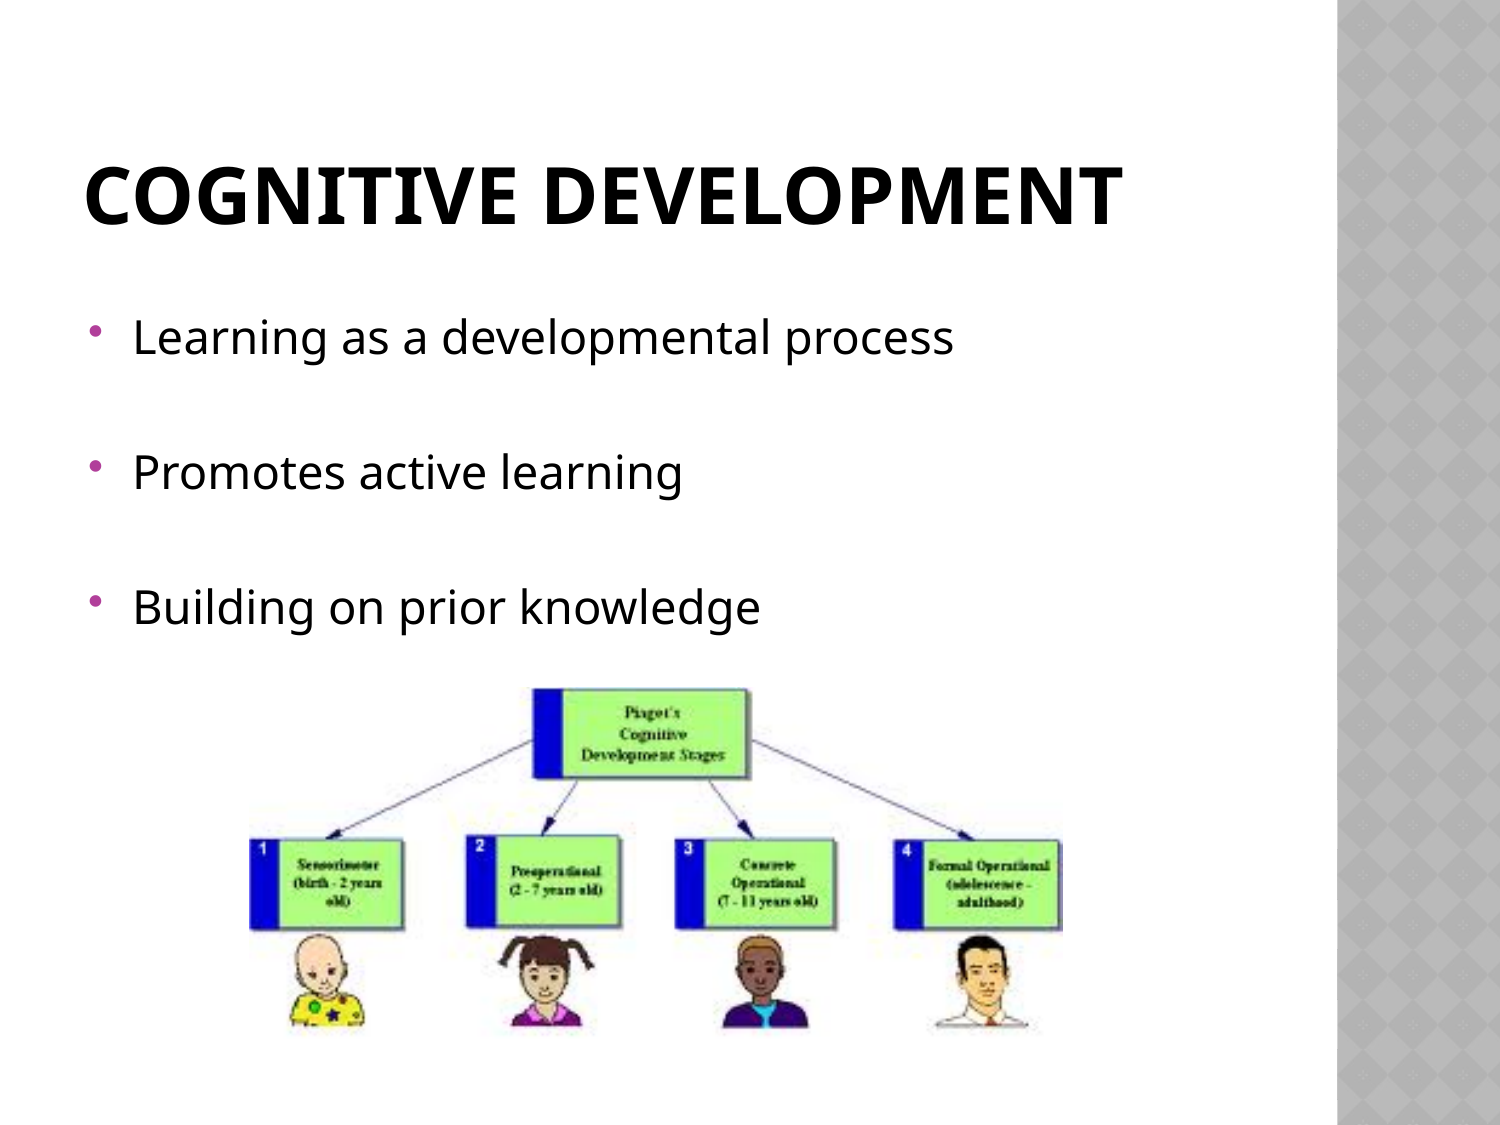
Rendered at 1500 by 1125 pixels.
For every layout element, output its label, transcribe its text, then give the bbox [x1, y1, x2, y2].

list Learning as a developmental process Promotes active learning Building on prior knowledge [75, 299, 1263, 644]
picture [249, 687, 1063, 1051]
title Cognitive Development [75, 52, 1263, 240]
